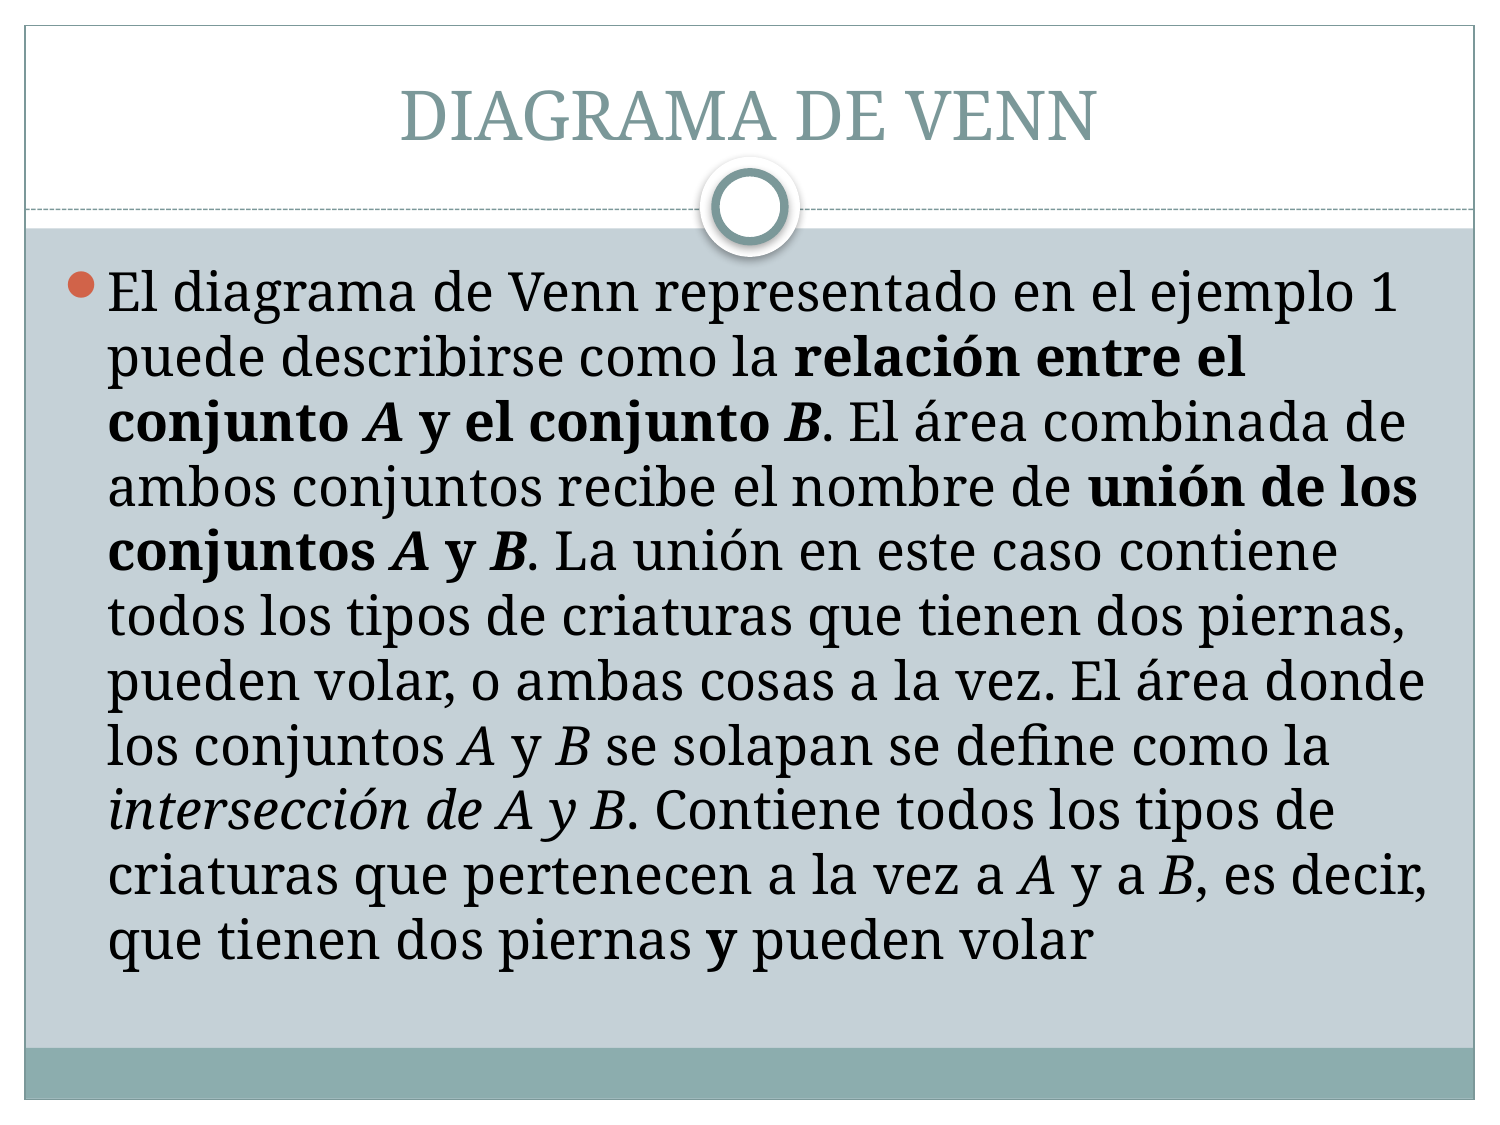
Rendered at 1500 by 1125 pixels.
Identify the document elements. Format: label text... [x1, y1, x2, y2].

title DIAGRAMA DE VENN [49, 37, 1450, 162]
list El diagrama de Venn representado en el ejemplo 1 puede describirse como la relación entre el conjunto A y el conjunto B. El área combinada de ambos conjuntos recibe el nombre de unión de los conjuntos A y B. La unión en este caso contiene todos los tipos de criaturas que tienen dos piernas, pueden volar, o ambas cosas a la vez. El área donde los conjuntos A y B se solapan se define como la intersección de A y B. Contiene todos los tipos de criaturas que pertenecen a la vez a A y a B, es decir, que tienen dos piernas y pueden volar [49, 250, 1445, 1001]
